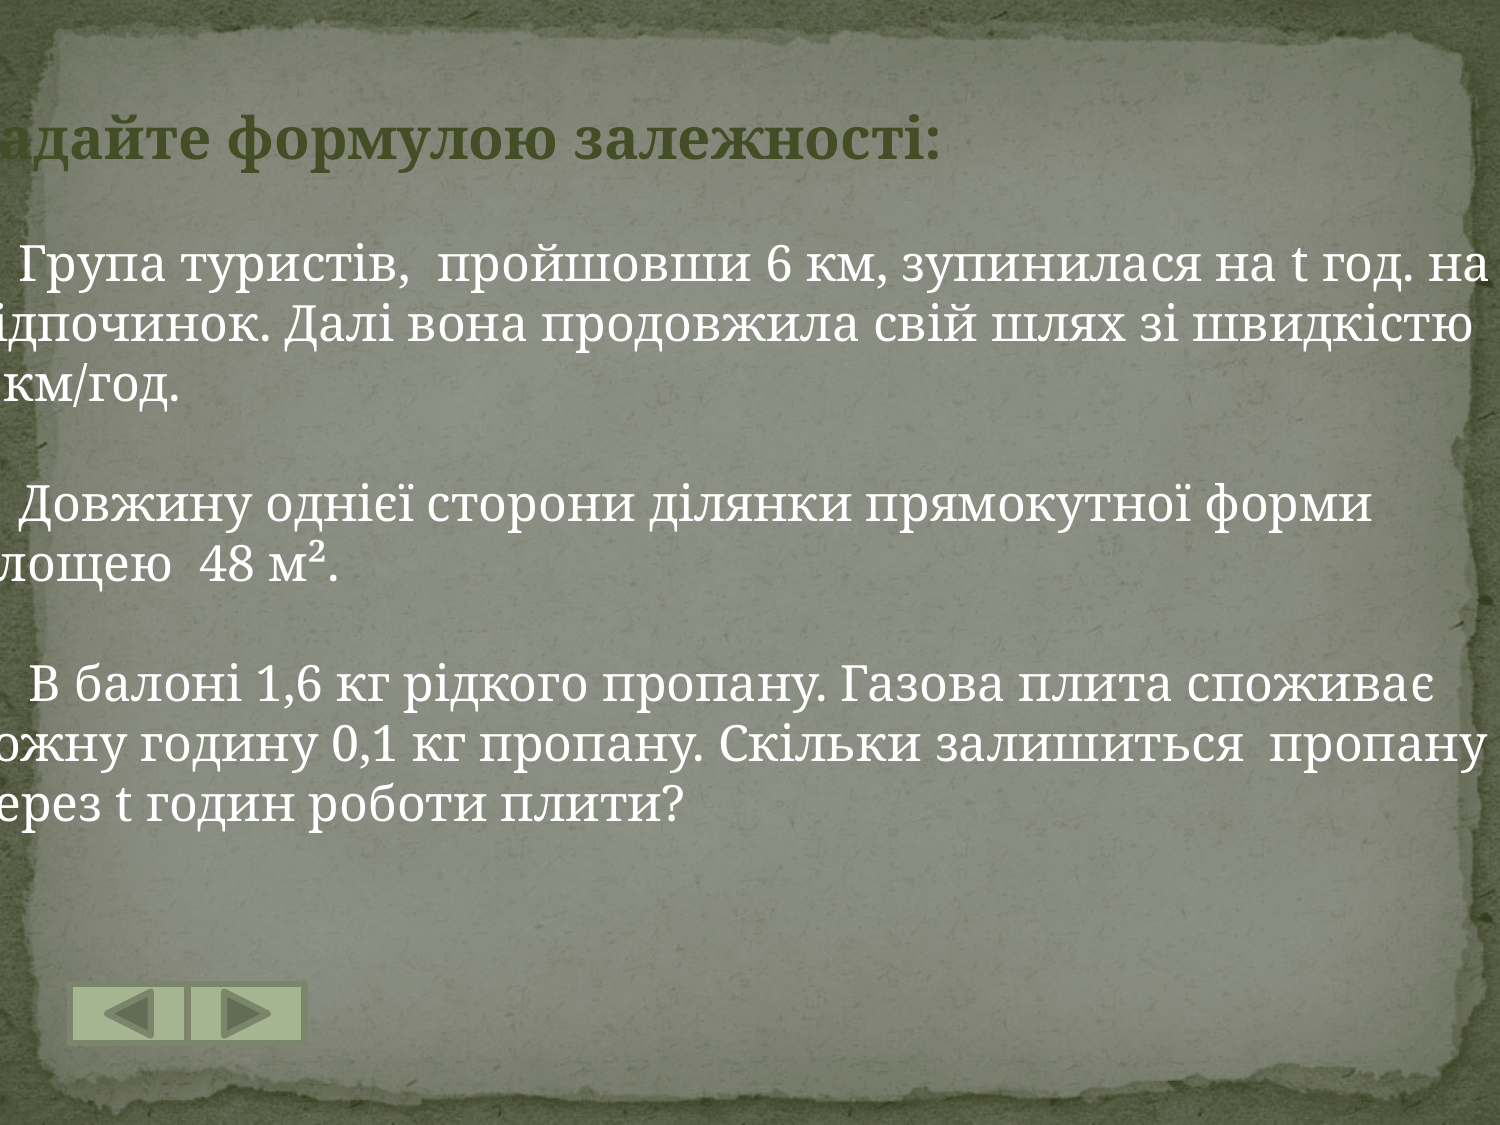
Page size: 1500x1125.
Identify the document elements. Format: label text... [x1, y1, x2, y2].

text_box [184, 981, 308, 1046]
text_box Задайте формулою залежності: Група туристів, пройшовши 6 км, зупинилася на t год. на відпочинок. Далі вона продовжила свій шлях зі швидкістю 4 км/год. Довжину однієї сторони ділянки прямокутної форми площею 48 м². 3. В балоні 1,6 кг рідкого пропану. Газова плита споживає кожну годину 0,1 кг пропану. Скільки залишиться пропану через t годин роботи плити? [0, 93, 1500, 839]
text_box [67, 981, 185, 1046]
